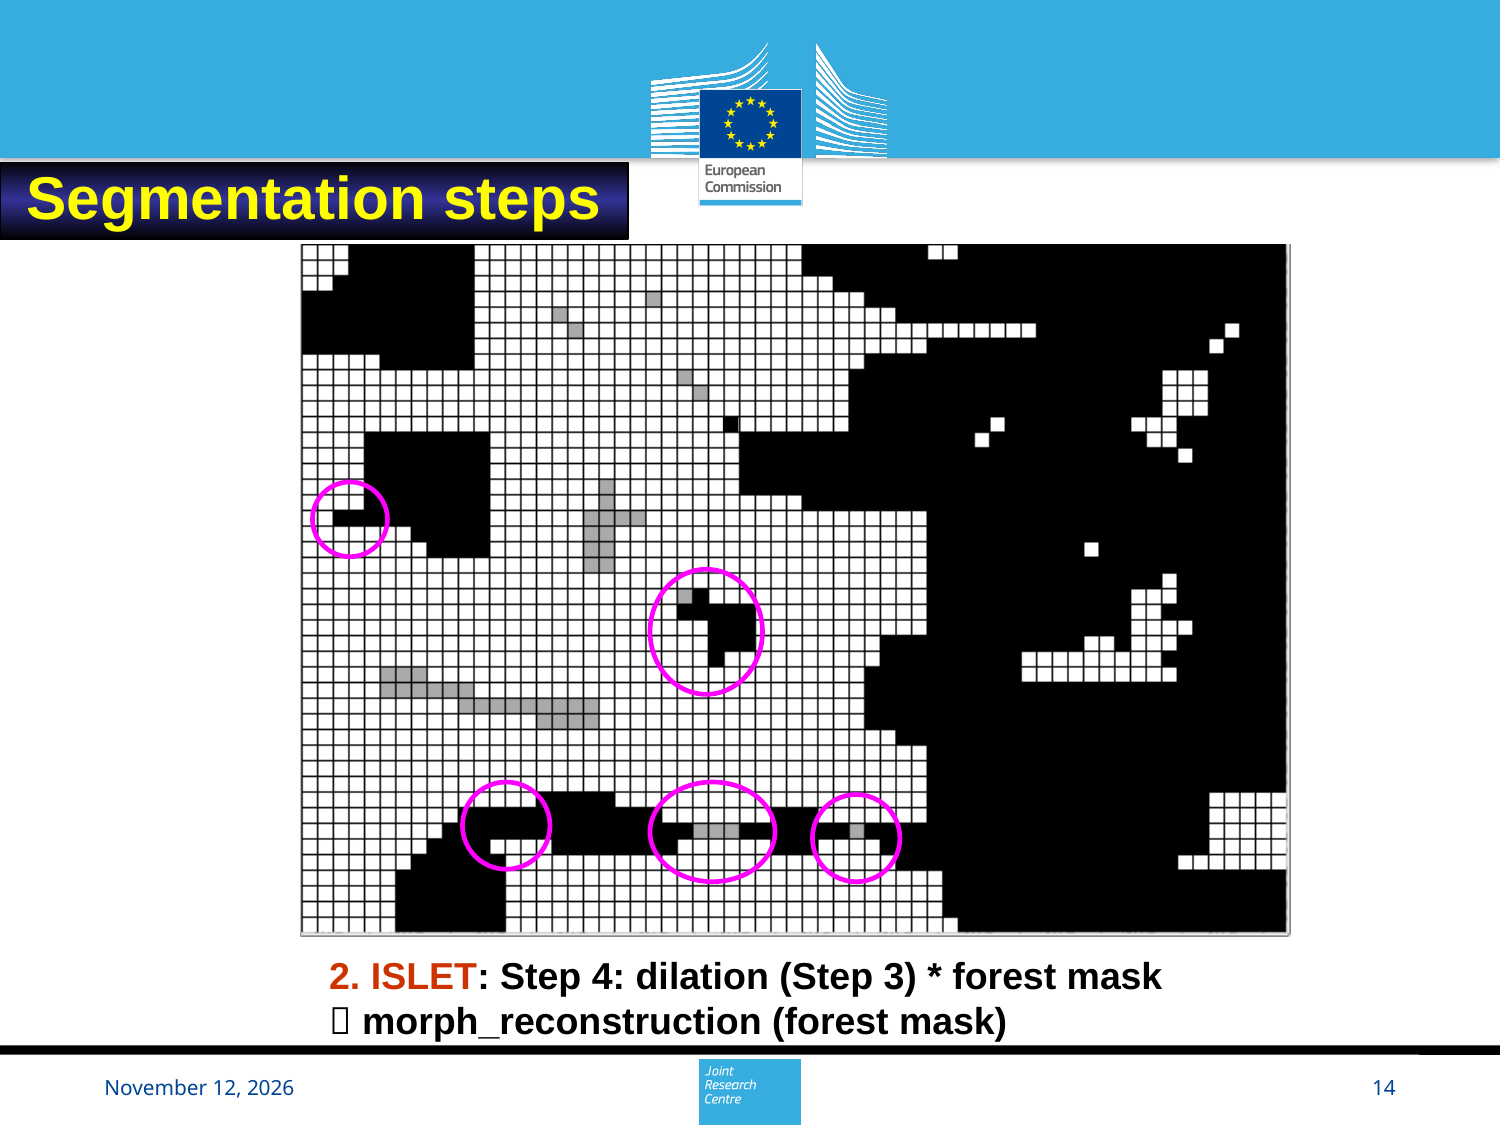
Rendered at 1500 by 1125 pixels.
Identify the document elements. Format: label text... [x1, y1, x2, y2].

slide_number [104, 1074, 455, 1100]
text_box 2. ISLET: Step 4: dilation (Step 3) * forest mask  morph_reconstruction (forest mask) [316, 946, 1187, 1050]
slide_number 14 [1045, 1074, 1396, 1100]
picture [699, 1059, 801, 1125]
picture [651, 42, 887, 207]
text_box Segmentation steps [0, 162, 628, 239]
picture [299, 243, 1291, 937]
